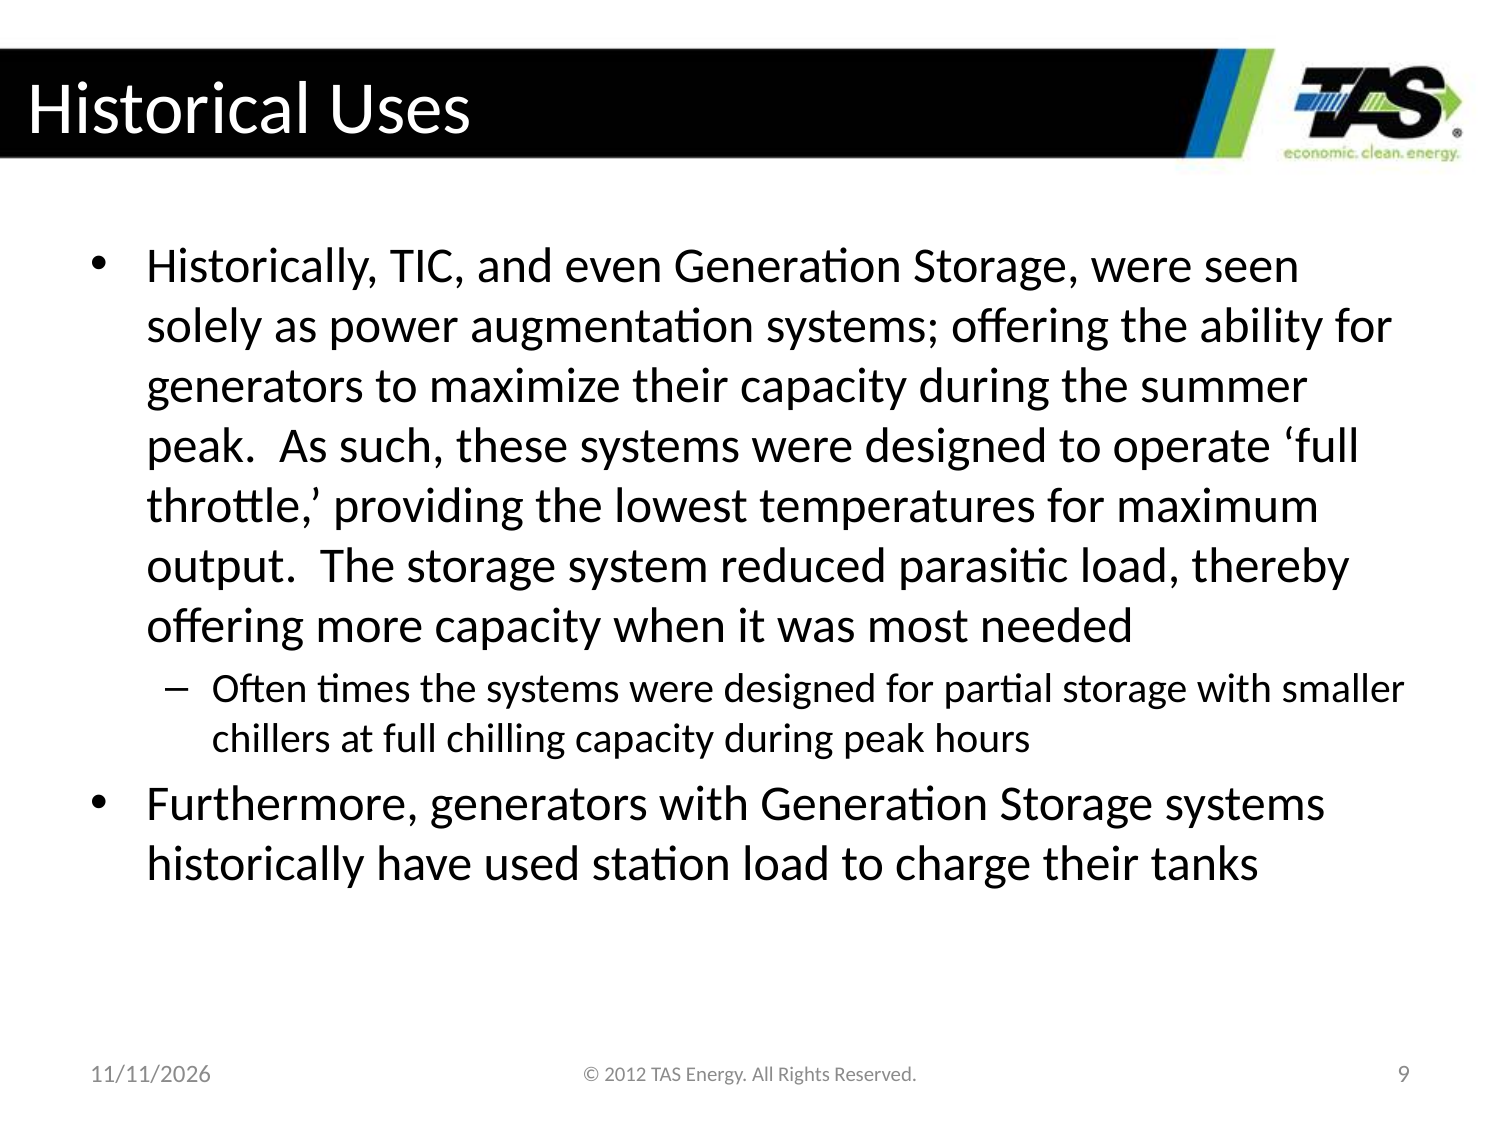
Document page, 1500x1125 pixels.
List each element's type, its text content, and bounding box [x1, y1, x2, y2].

picture [0, 0, 1500, 1125]
list Historically, TIC, and even Generation Storage, were seen solely as power augmentation systems; offering the ability for generators to maximize their capacity during the summer peak. As such, these systems were designed to operate ‘full throttle,’ providing the lowest temperatures for maximum output. The storage system reduced parasitic load, thereby offering more capacity when it was most needed Often times the systems were designed for partial storage with smaller chillers at full chilling capacity during peak hours Furthermore, generators with Generation Storage systems historically have used station load to charge their tanks [75, 224, 1425, 1043]
footer © 2012 TAS Energy. All Rights Reserved. [512, 1042, 988, 1103]
slide_number 9 [1074, 1042, 1425, 1103]
title Historical Uses [12, 62, 1188, 145]
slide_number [75, 1042, 425, 1103]
